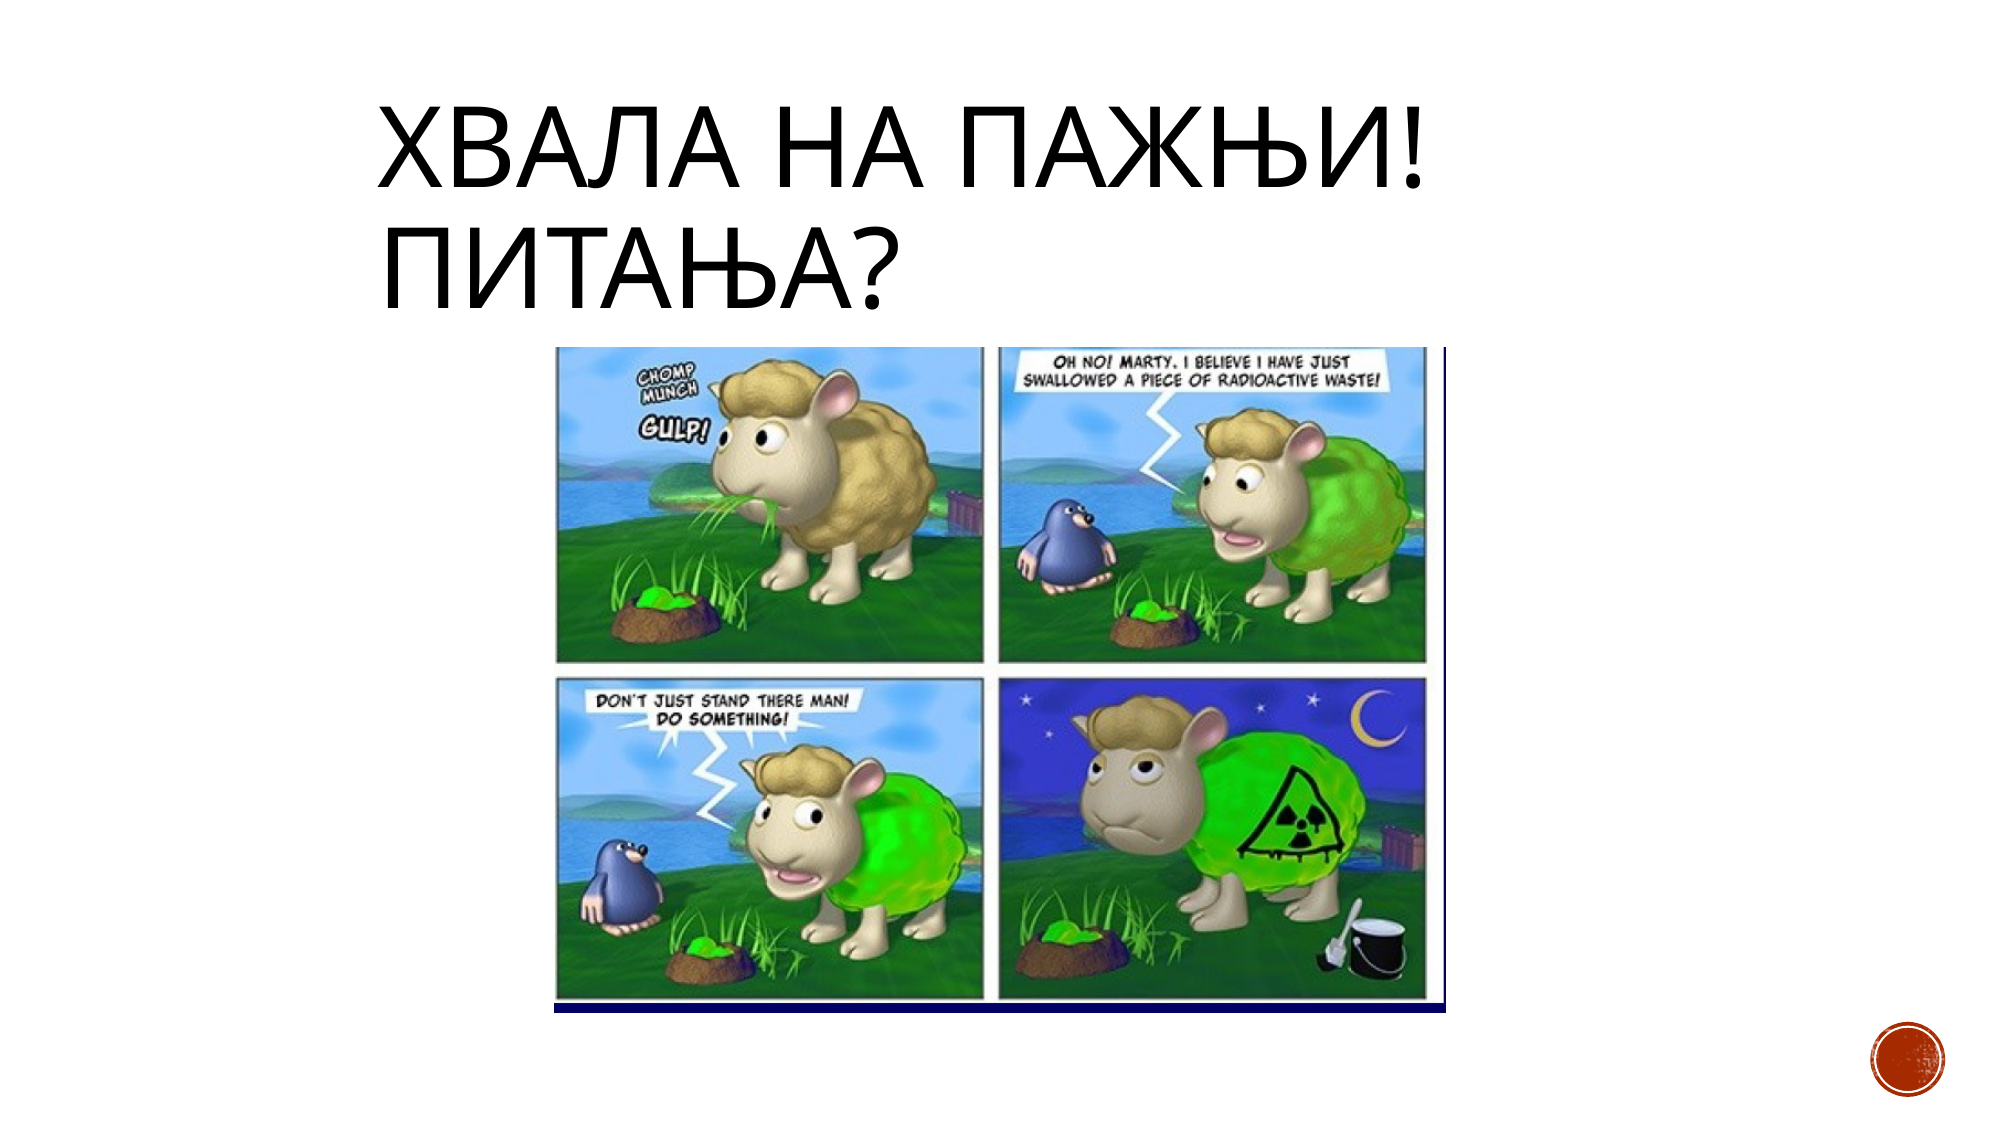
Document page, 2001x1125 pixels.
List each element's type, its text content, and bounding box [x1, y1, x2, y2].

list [557, 350, 1444, 1011]
title Хвала на пажњи! Питања? [362, 79, 1638, 344]
